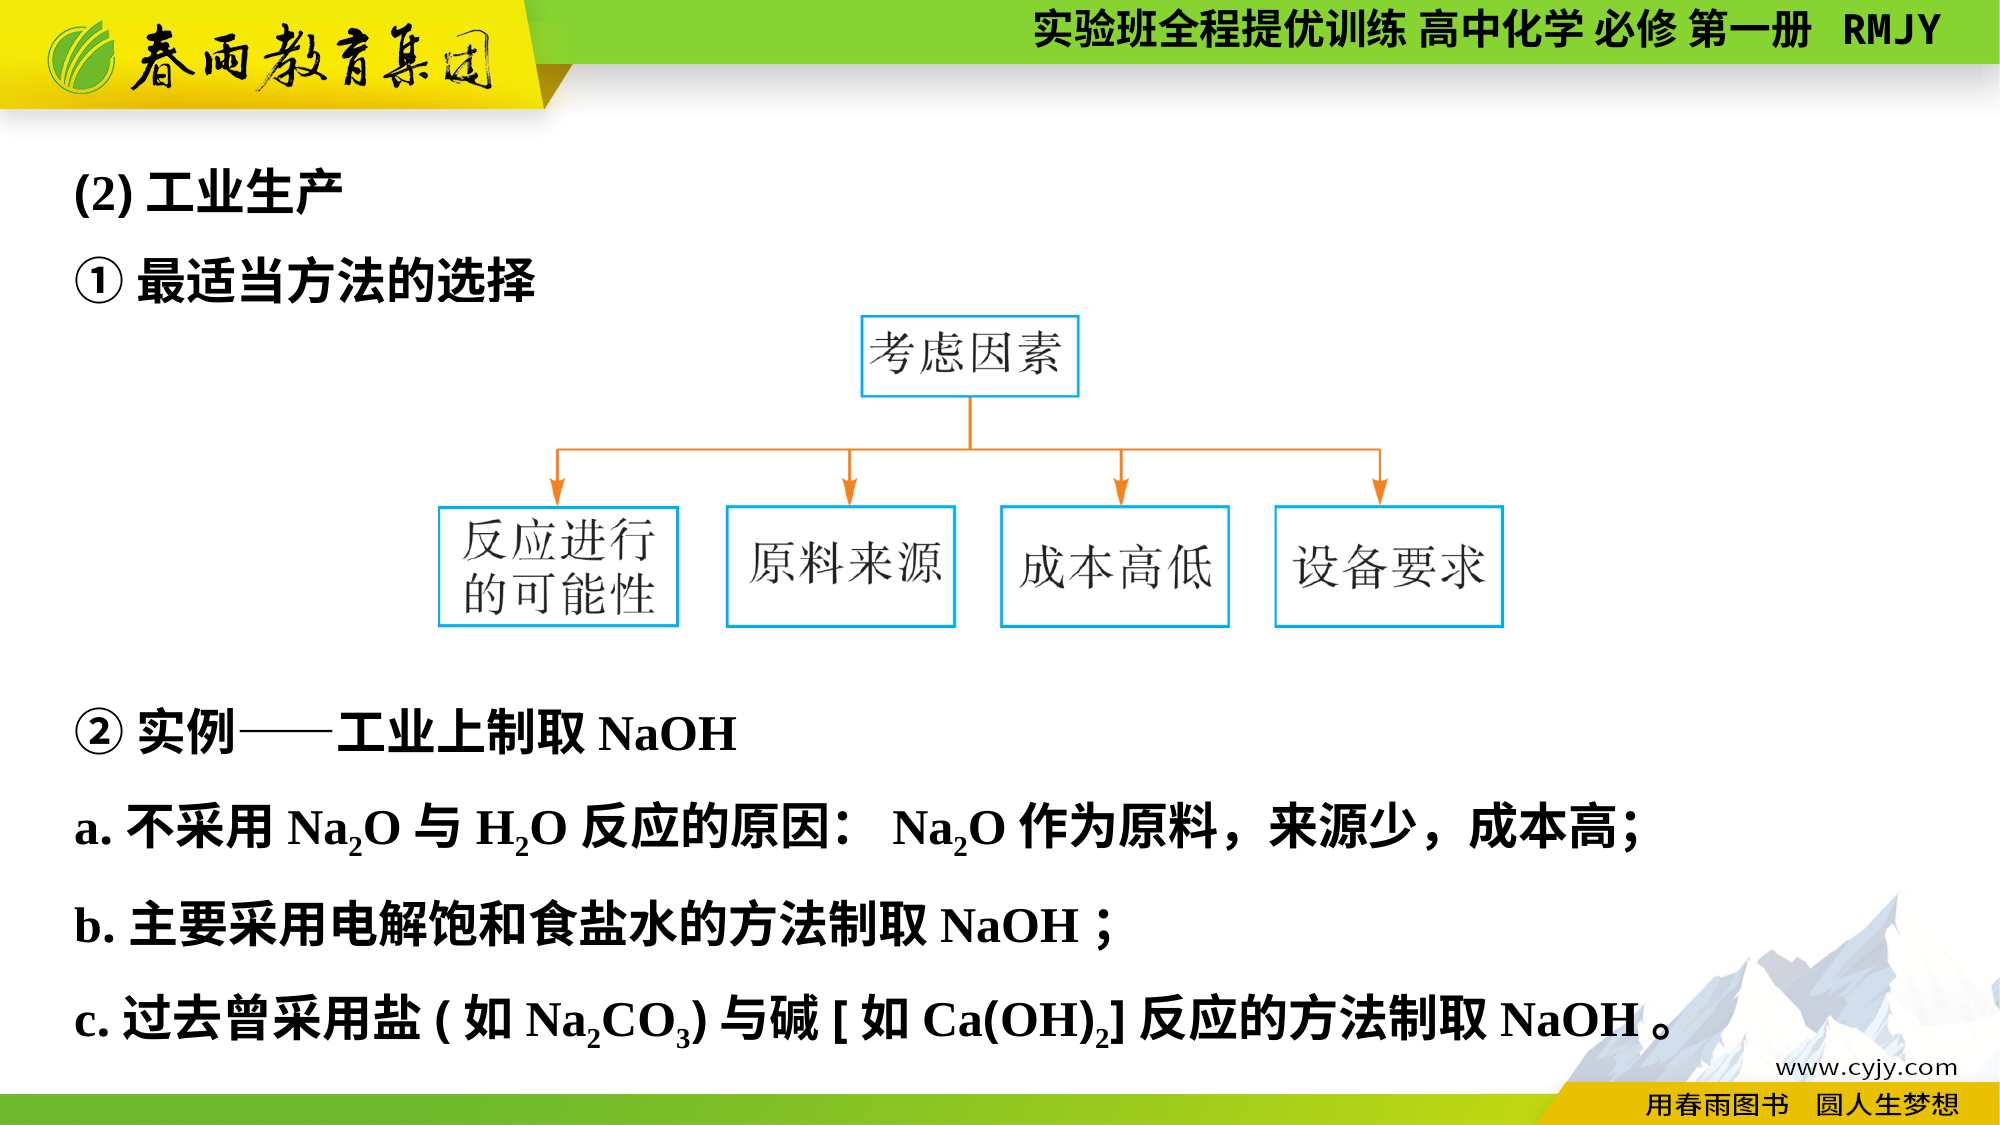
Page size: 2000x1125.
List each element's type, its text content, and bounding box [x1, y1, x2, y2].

picture [0, 0, 2000, 1125]
list (2)工业生产 ①最适当方法的选择 ②实例——工业上制取NaOH a.不采用Na2O与H2O反应的原因：Na2O作为原料，来源少，成本高； b.主要采用电解饱和食盐水的方法制取NaOH； c.过去曾采用盐(如Na2CO3)与碱[如Ca(OH)2]反应的方法制取NaOH。 [59, 122, 1944, 1047]
